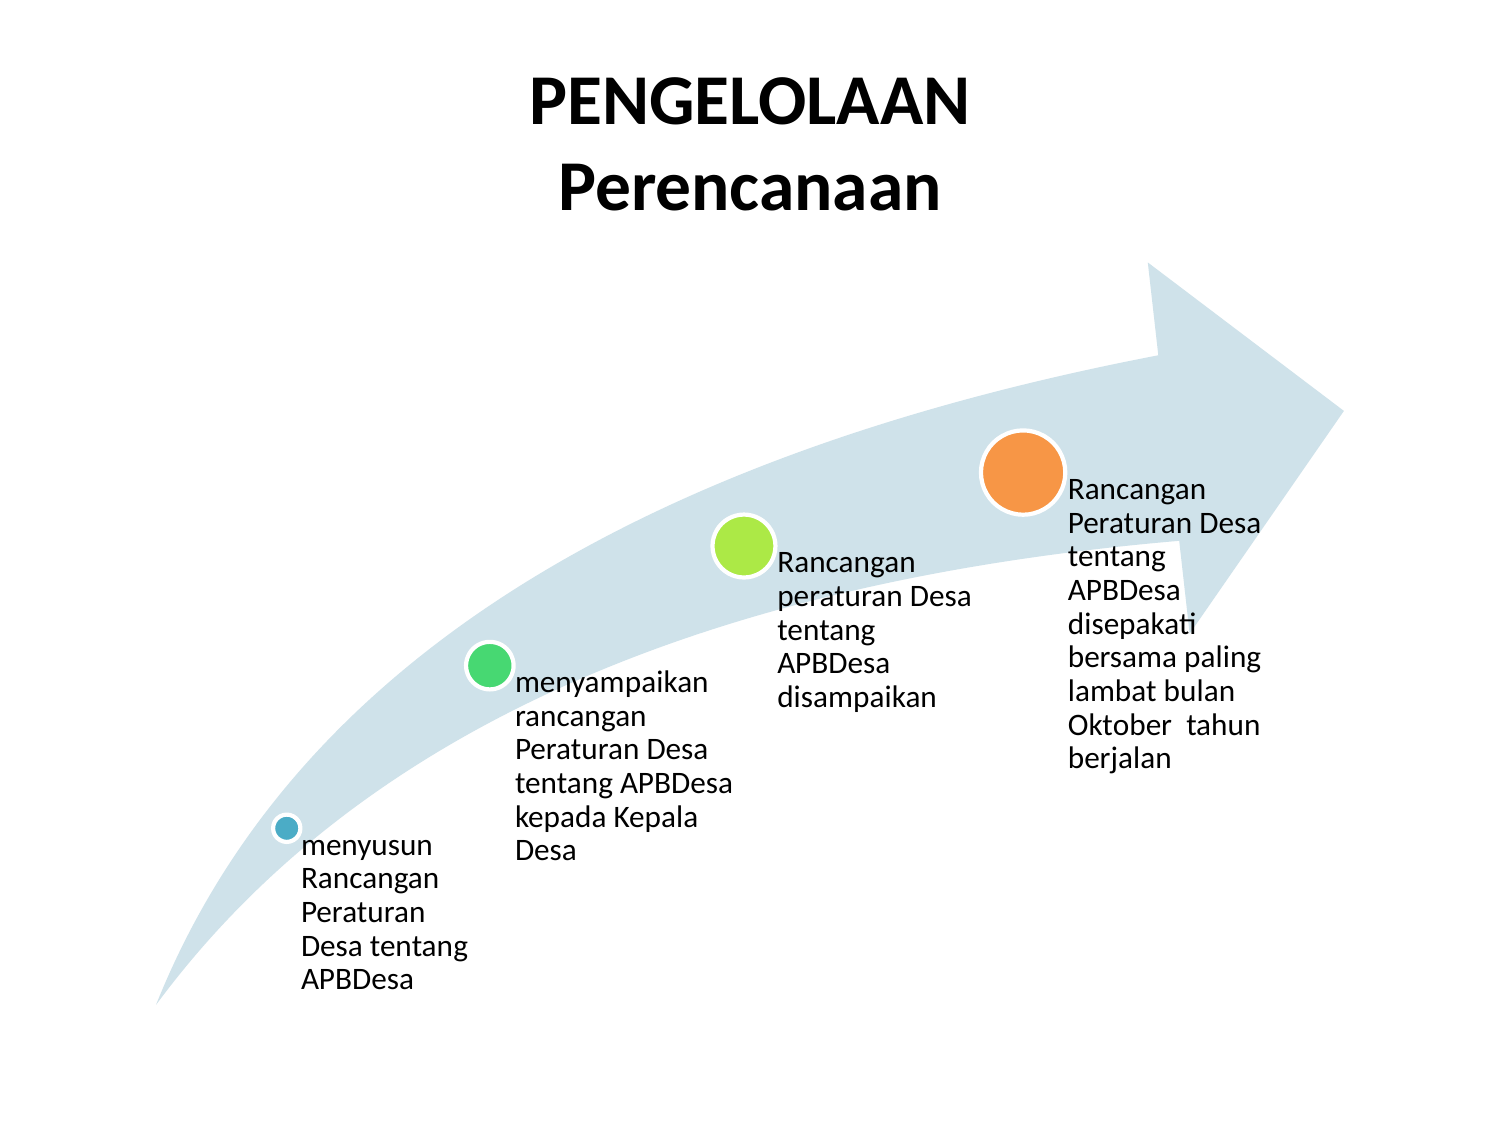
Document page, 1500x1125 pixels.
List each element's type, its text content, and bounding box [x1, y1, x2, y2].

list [74, 262, 1426, 1006]
title PENGELOLAAN Perencanaan [75, 45, 1425, 233]
